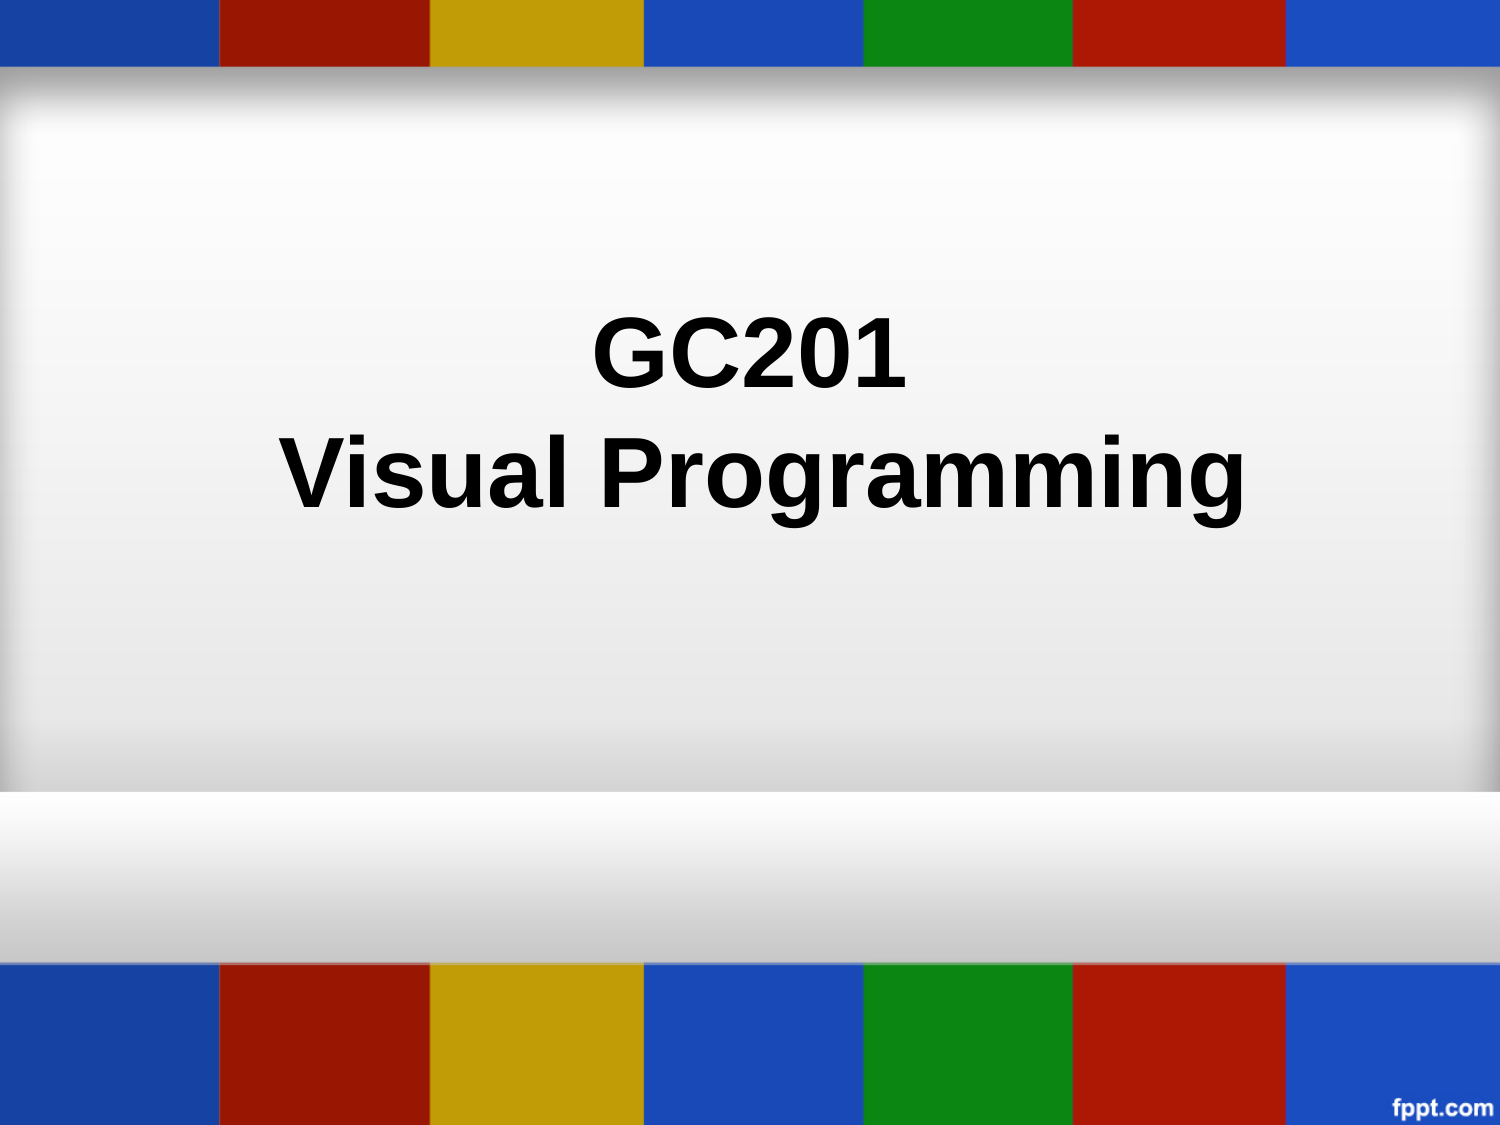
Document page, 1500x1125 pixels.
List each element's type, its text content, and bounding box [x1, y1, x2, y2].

picture [0, 0, 1500, 1125]
title GC201 Visual Programming [76, 231, 1424, 764]
